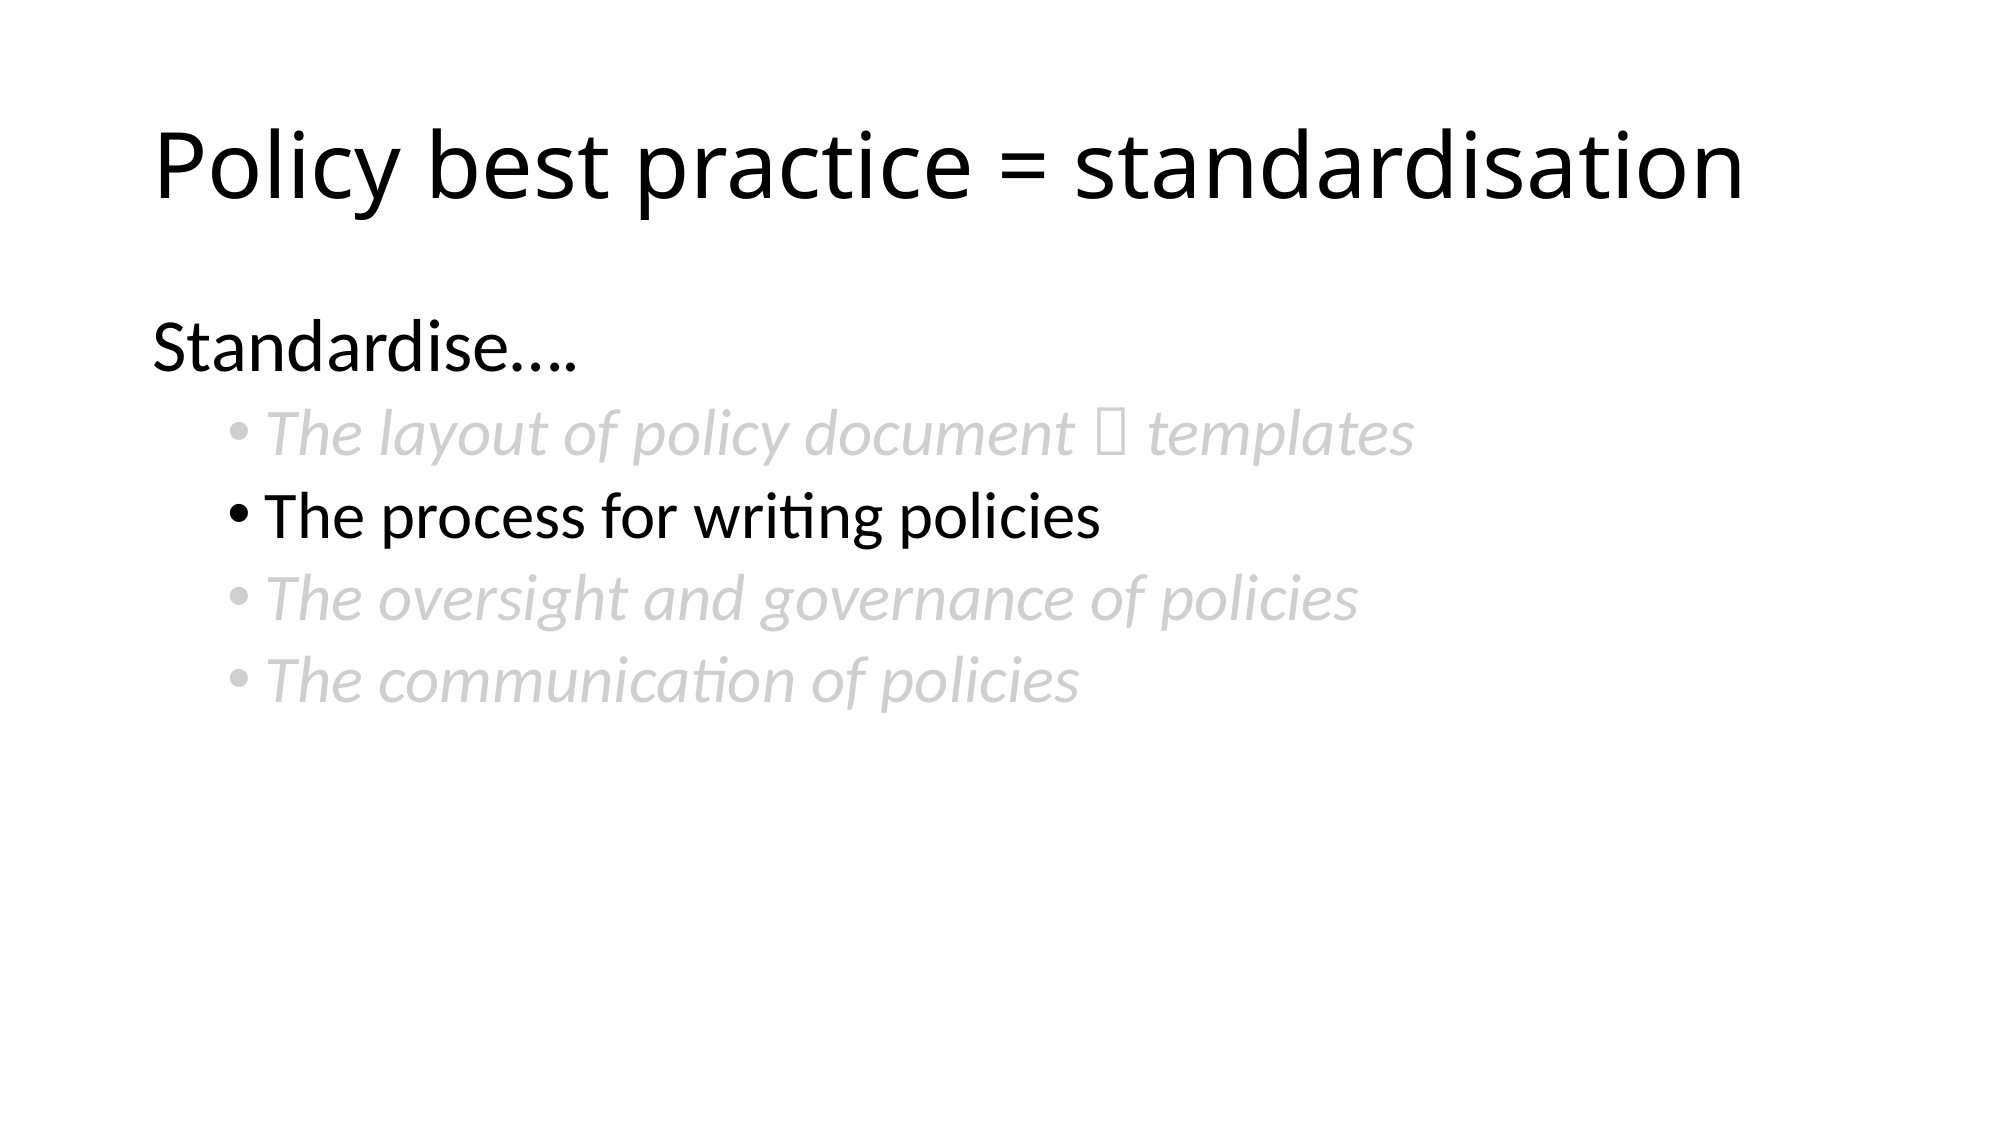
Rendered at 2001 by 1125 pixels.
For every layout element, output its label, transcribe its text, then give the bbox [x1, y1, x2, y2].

title Policy best practice = standardisation [137, 59, 1863, 278]
list Standardise…. The layout of policy document  templates The process for writing policies The oversight and governance of policies The communication of policies [137, 299, 1863, 1014]
